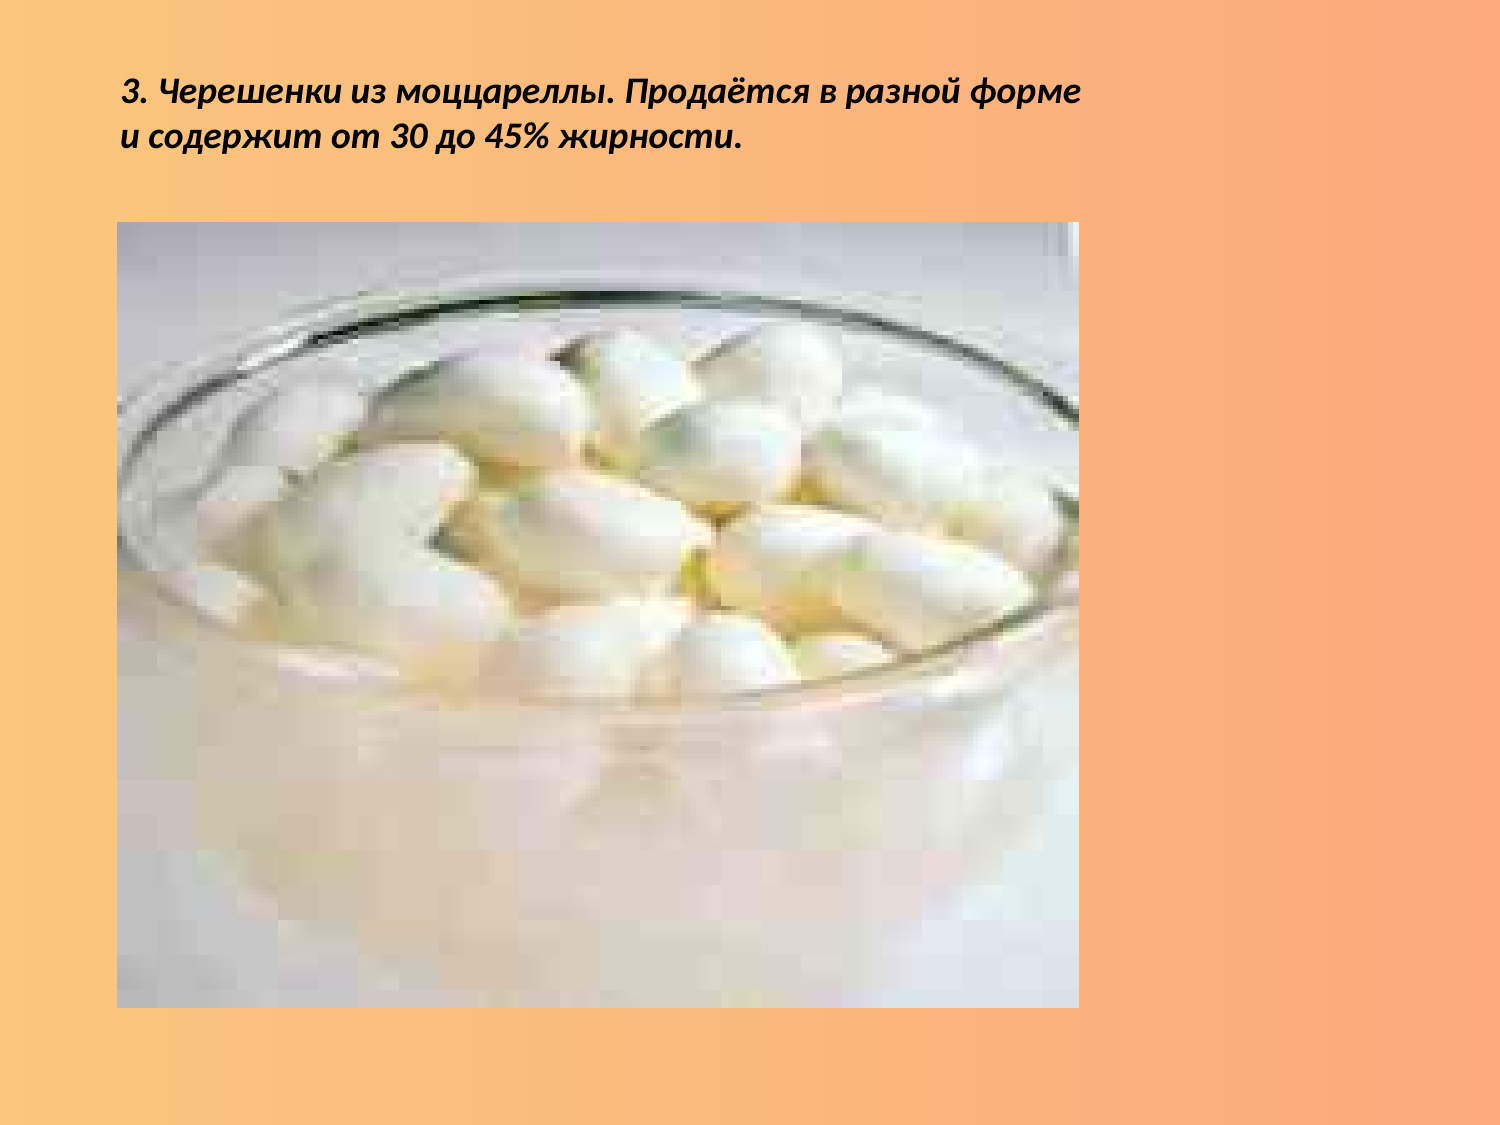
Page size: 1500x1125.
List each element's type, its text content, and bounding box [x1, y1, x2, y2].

picture [116, 222, 1079, 1008]
text_box 3. Черешенки из моццареллы. Продаётся в разной форме и содержит от 30 до 45% жирности. [105, 58, 1125, 164]
